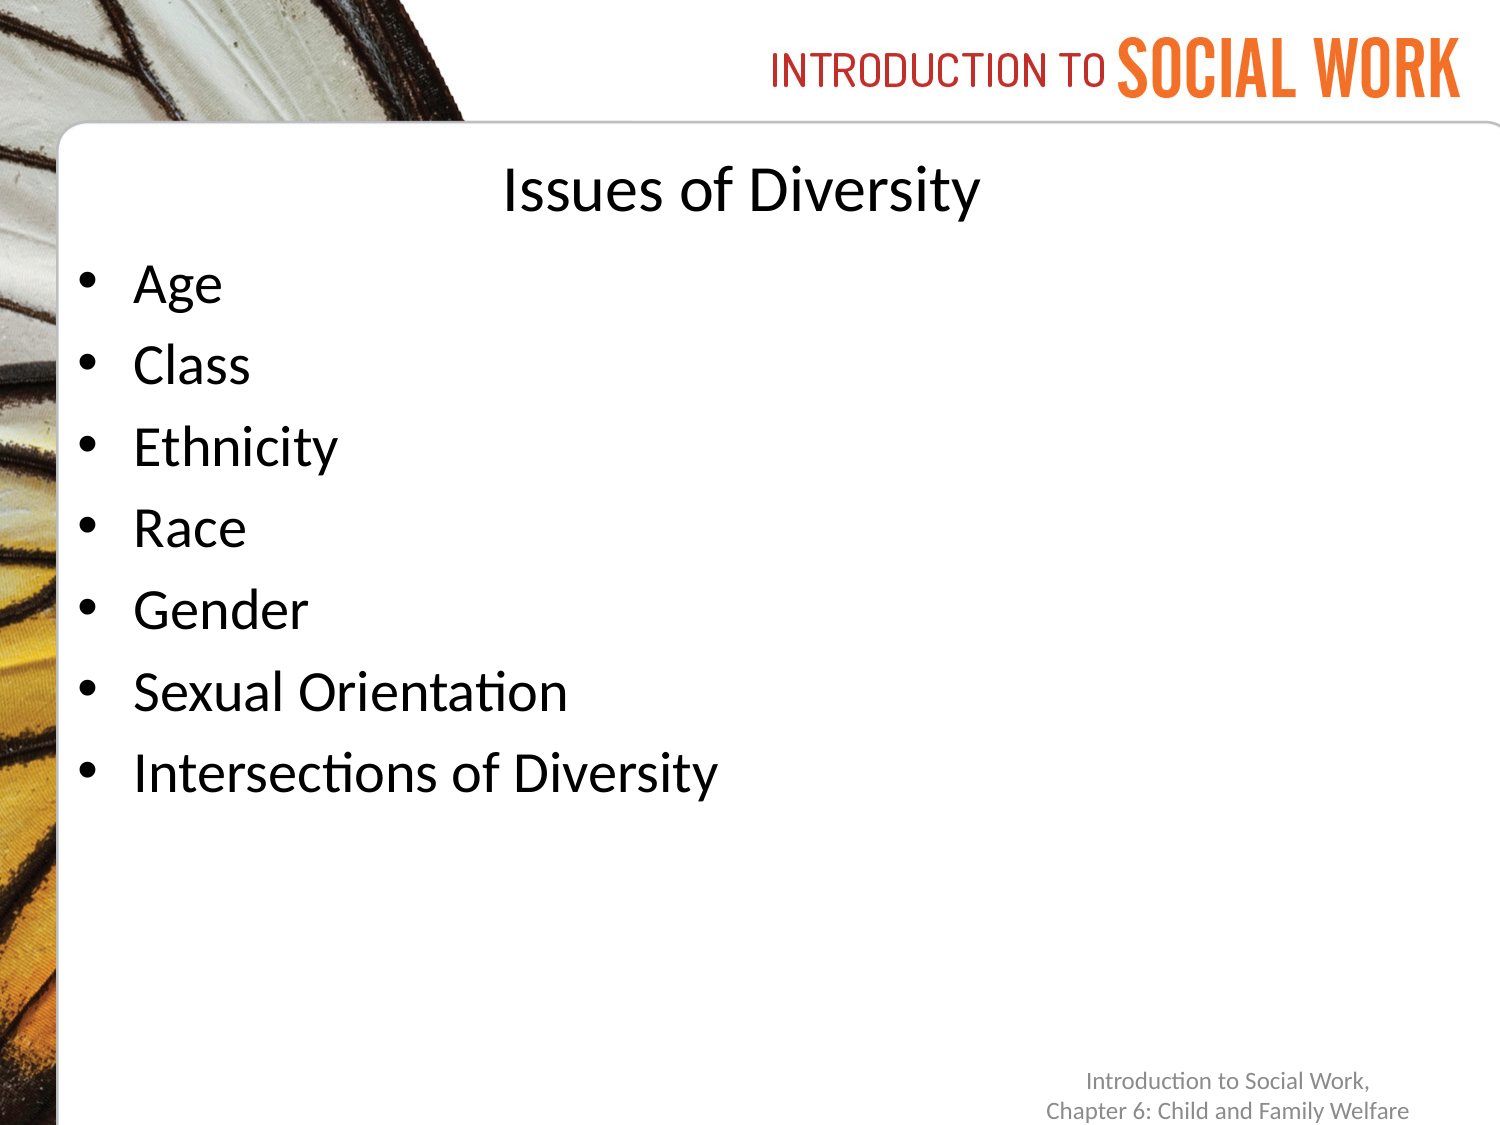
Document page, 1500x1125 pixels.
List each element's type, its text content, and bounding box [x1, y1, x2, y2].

picture [0, 0, 1500, 1125]
list Age Class Ethnicity Race Gender Sexual Orientation Intersections of Diversity [62, 237, 1500, 1050]
title Issues of Diversity [75, 137, 1425, 233]
footer Introduction to Social Work, Chapter 6: Child and Family Welfare [987, 1065, 1475, 1125]
